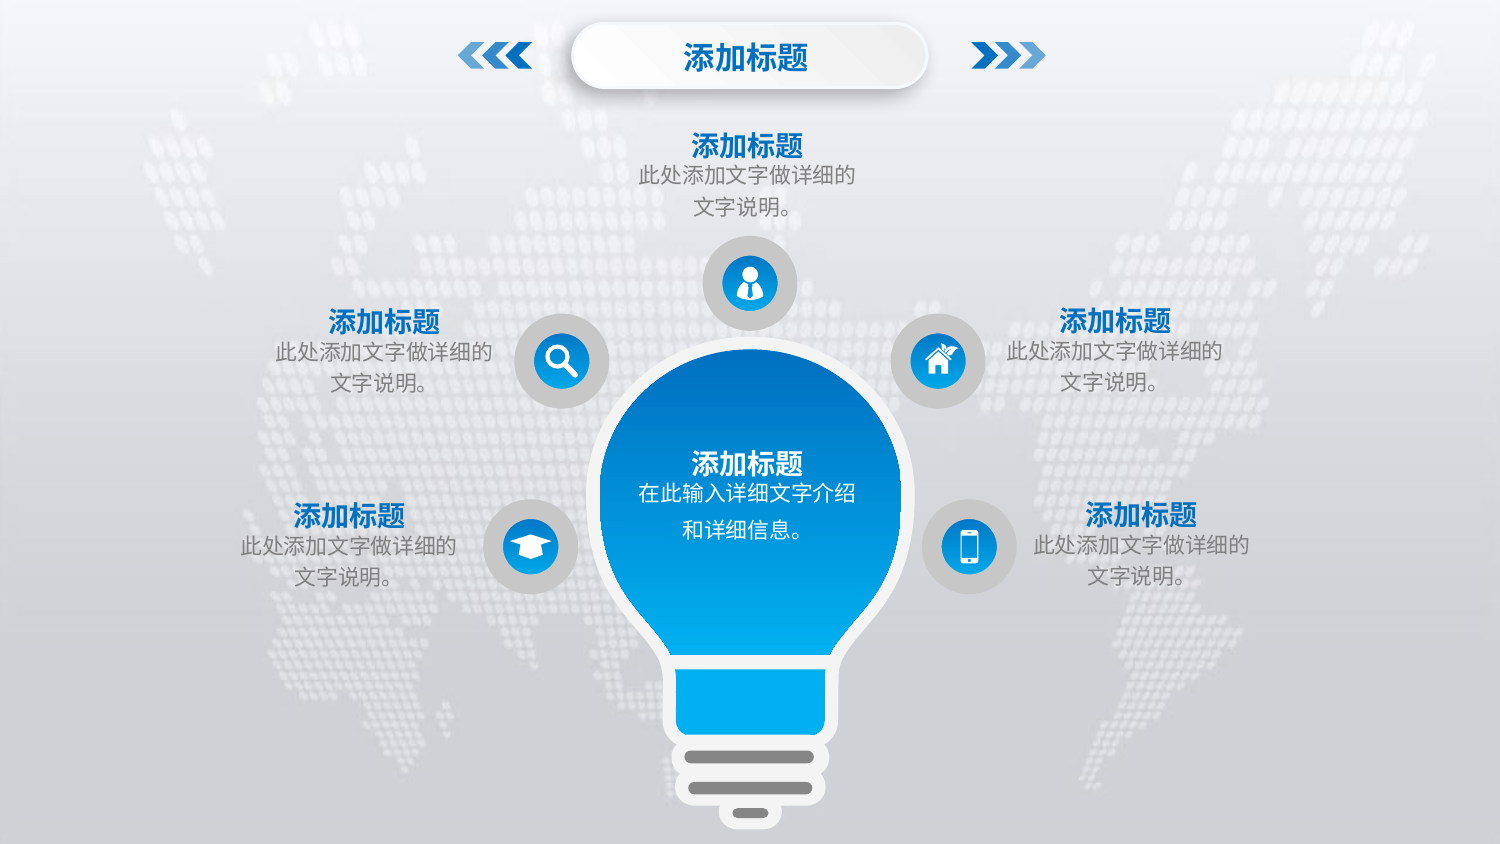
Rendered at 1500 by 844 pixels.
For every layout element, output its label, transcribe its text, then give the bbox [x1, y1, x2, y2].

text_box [900, 323, 976, 399]
picture [0, 0, 1500, 844]
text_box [585, 336, 915, 830]
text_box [931, 508, 1008, 585]
text_box 添加标题 此处添加文字做详细的 文字说明。 [991, 296, 1239, 403]
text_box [457, 41, 533, 69]
text_box 添加标题 [617, 34, 876, 81]
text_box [492, 508, 569, 585]
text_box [523, 323, 600, 399]
text_box 添加标题 此处添加文字做详细的 文字说明。 [624, 120, 872, 227]
text_box 添加标题 此处添加文字做详细的 文字说明。 [260, 297, 509, 404]
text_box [712, 245, 788, 322]
text_box [570, 21, 930, 90]
text_box 添加标题 此处添加文字做详细的 文字说明。 [225, 491, 473, 598]
text_box 添加标题 此处添加文字做详细的 文字说明。 [1018, 490, 1266, 597]
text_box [971, 41, 1046, 69]
